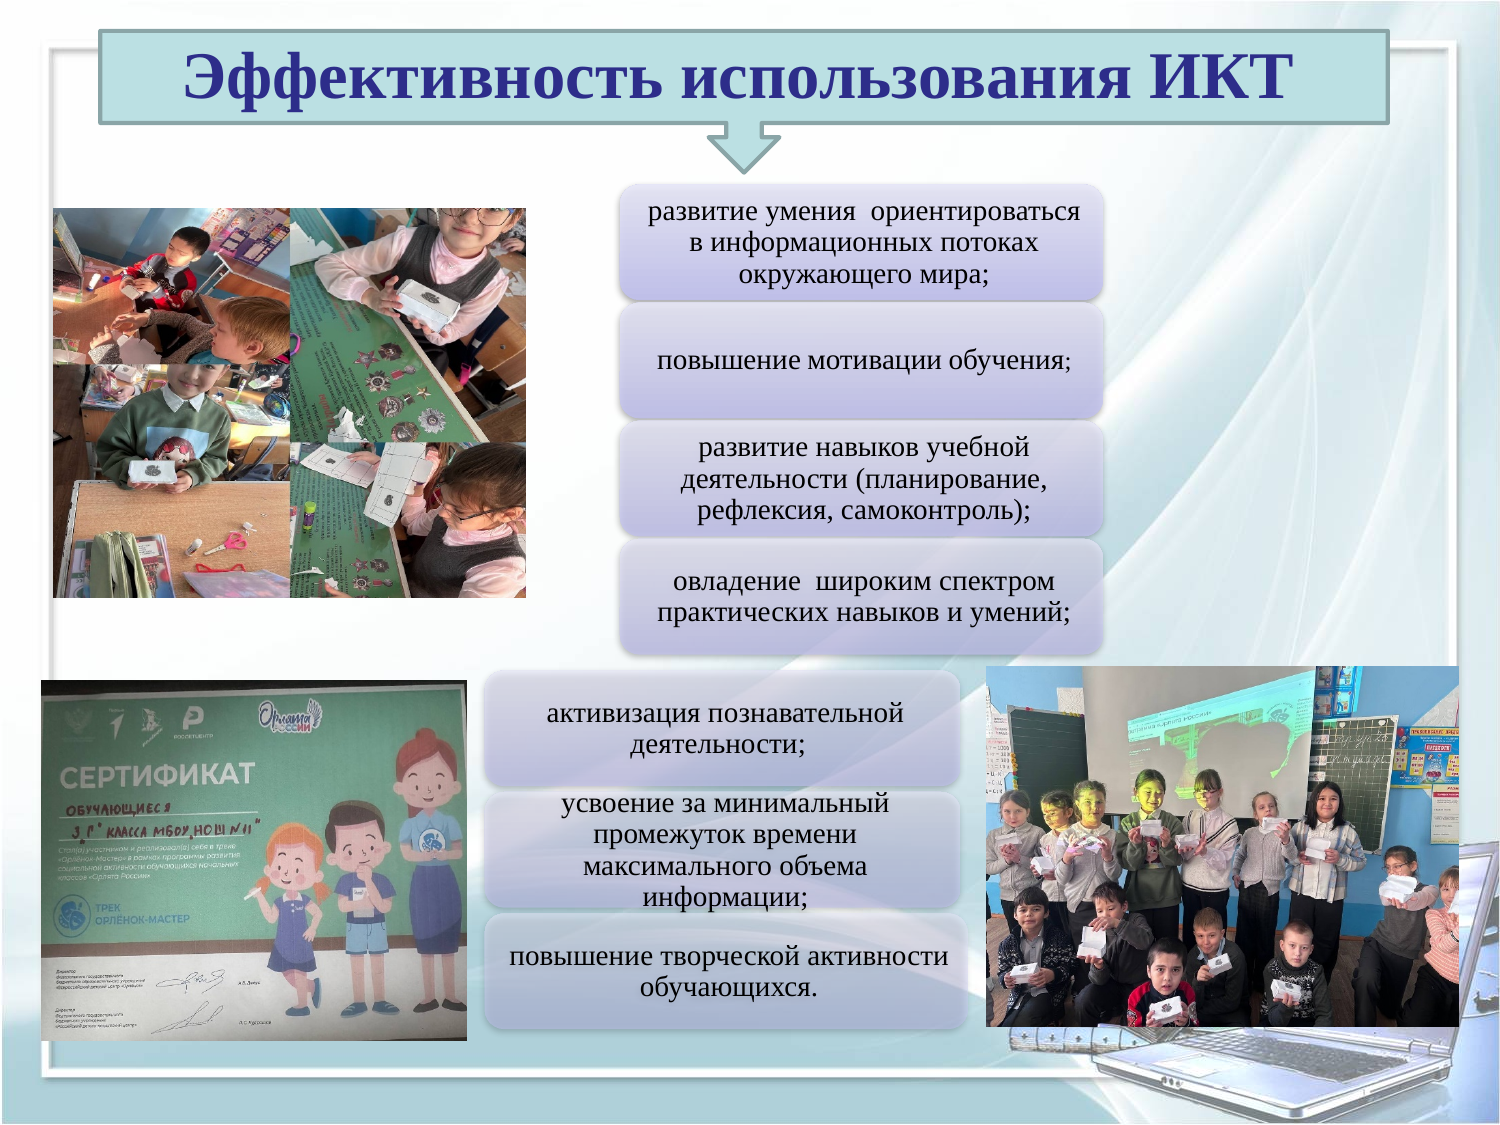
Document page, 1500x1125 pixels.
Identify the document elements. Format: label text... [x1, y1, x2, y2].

text_box [706, 126, 782, 175]
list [288, 184, 1164, 1030]
text_box [1377, 28, 1390, 126]
title Эффективность использования ИКТ [100, 18, 1377, 126]
picture [0, 0, 1500, 1125]
